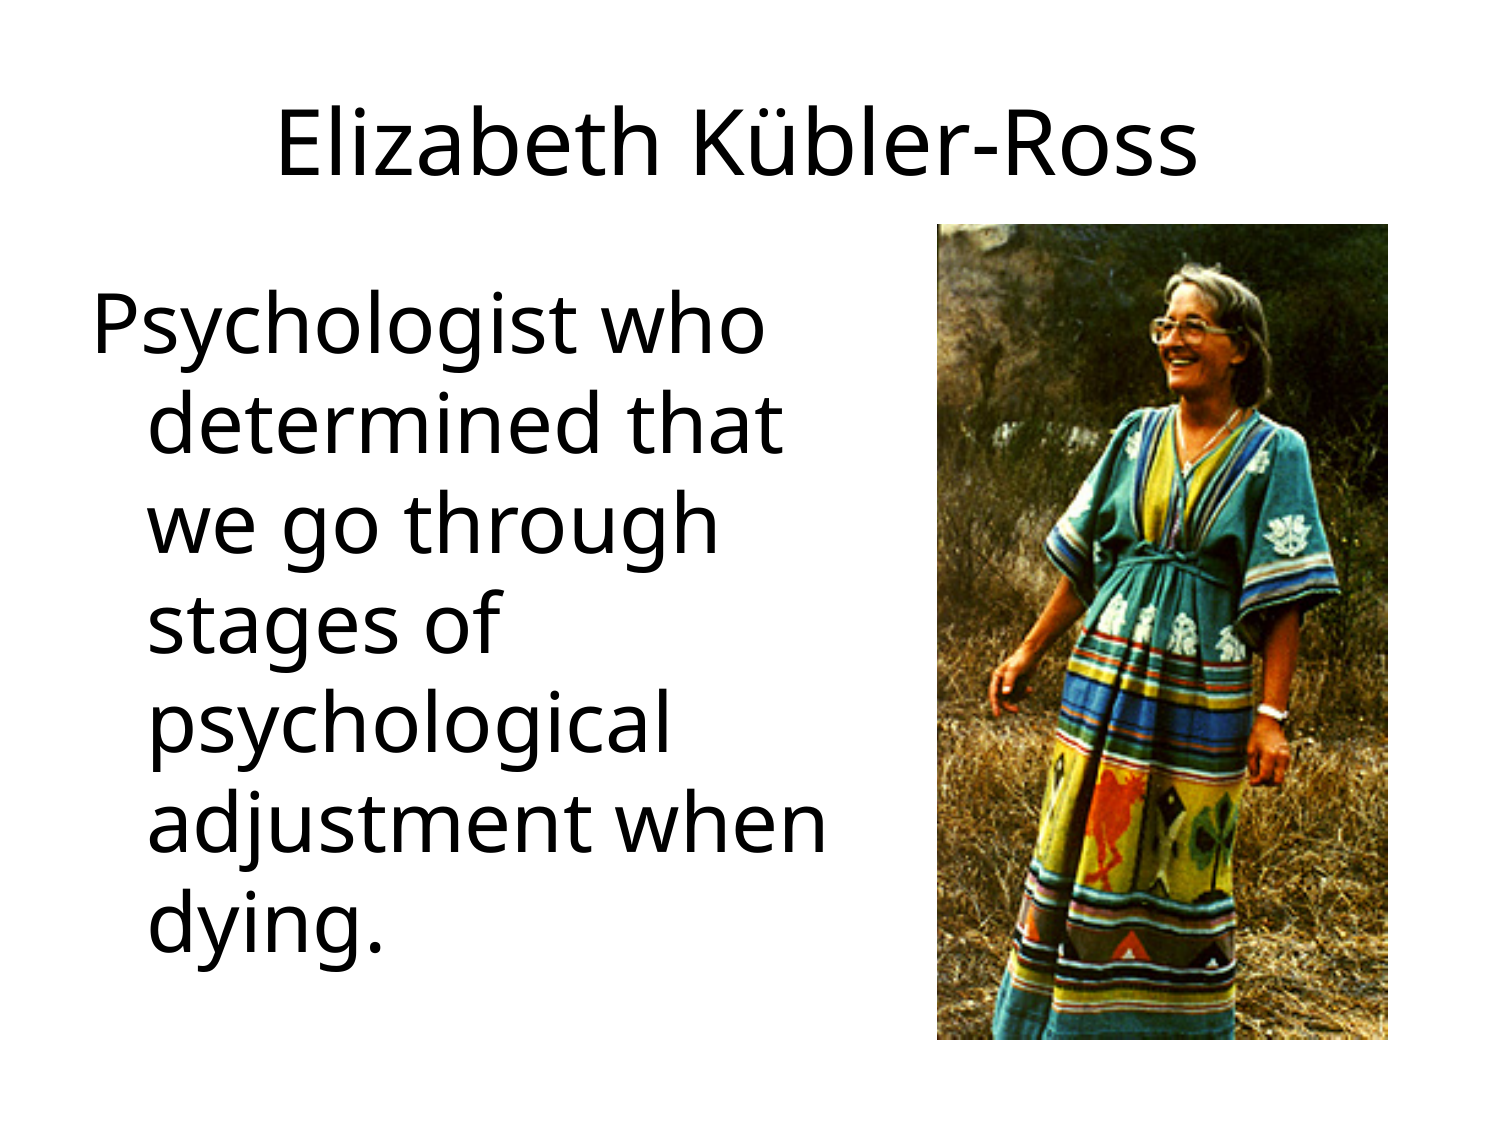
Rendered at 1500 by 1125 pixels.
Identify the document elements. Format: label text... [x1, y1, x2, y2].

picture [937, 224, 1388, 1040]
title Elizabeth Kübler-Ross [75, 45, 1425, 233]
list Psychologist who determined that we go through stages of psychological adjustment when dying. [75, 262, 900, 1005]
